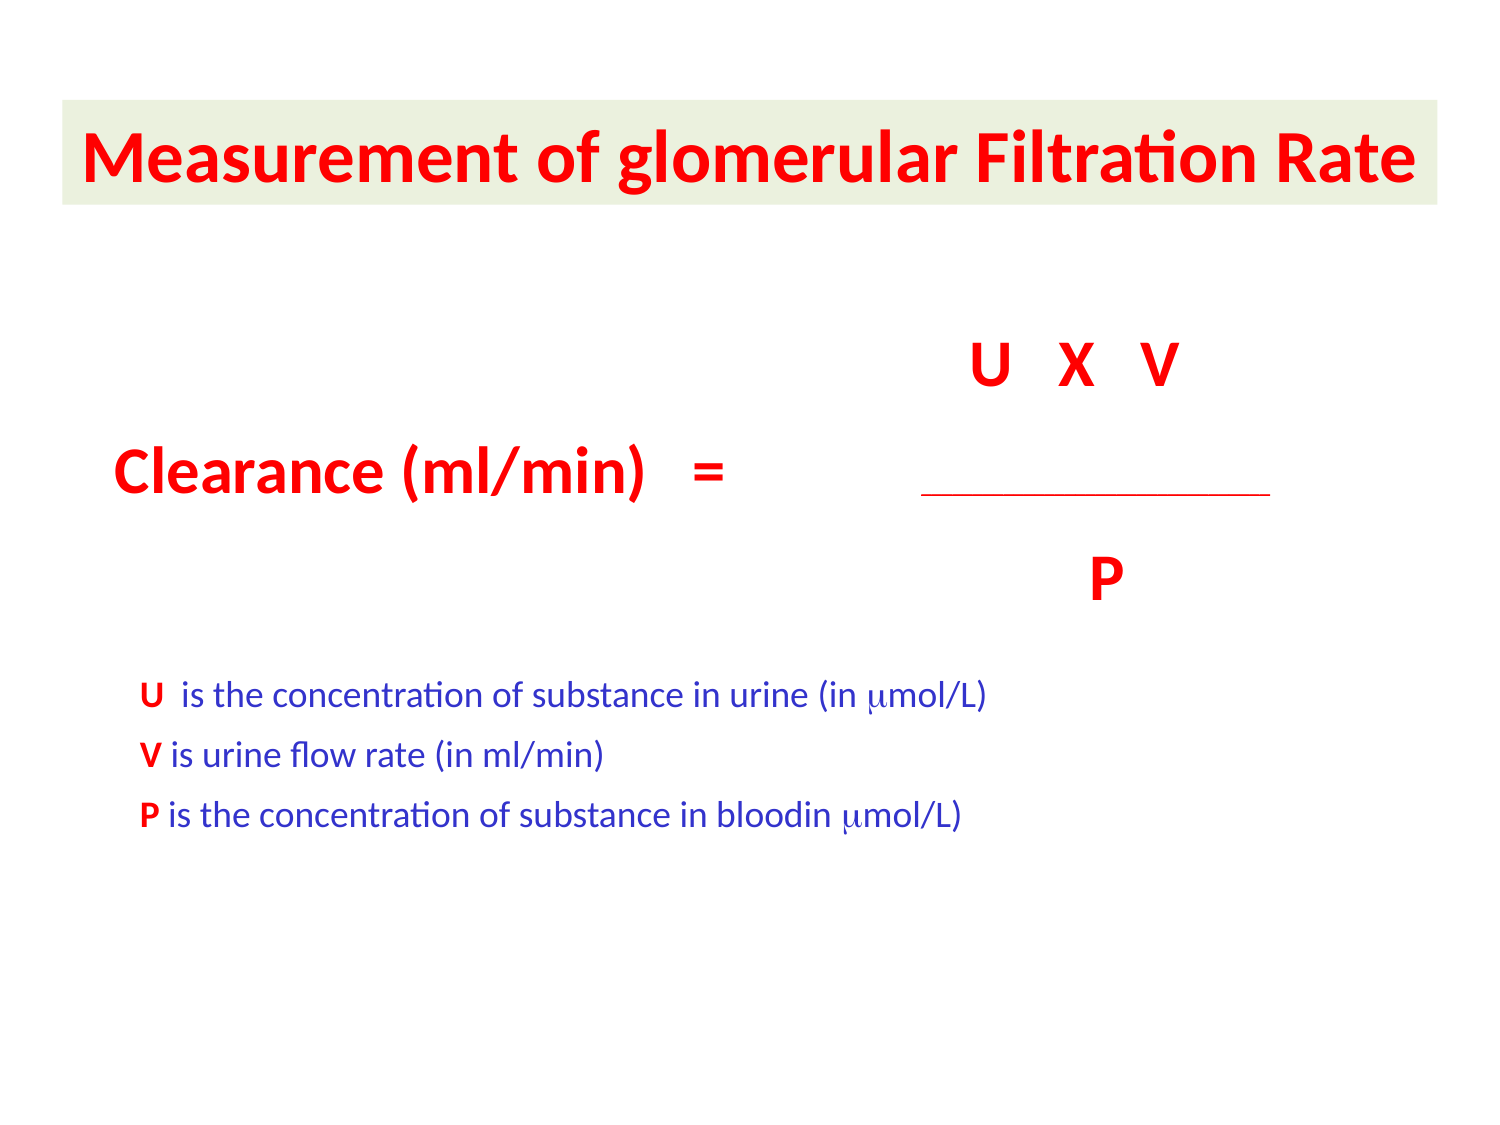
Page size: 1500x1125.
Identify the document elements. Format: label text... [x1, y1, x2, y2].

list U X V Clearance (ml/min) = __________________________________ P [99, 312, 1450, 663]
text_box Measurement of glomerular Filtration Rate [62, 99, 1438, 205]
text_box U is the concentration of substance in urine (in mmol/L) V is urine flow rate (in ml/min) P is the concentration of substance in bloodin mmol/L) [124, 662, 1338, 957]
